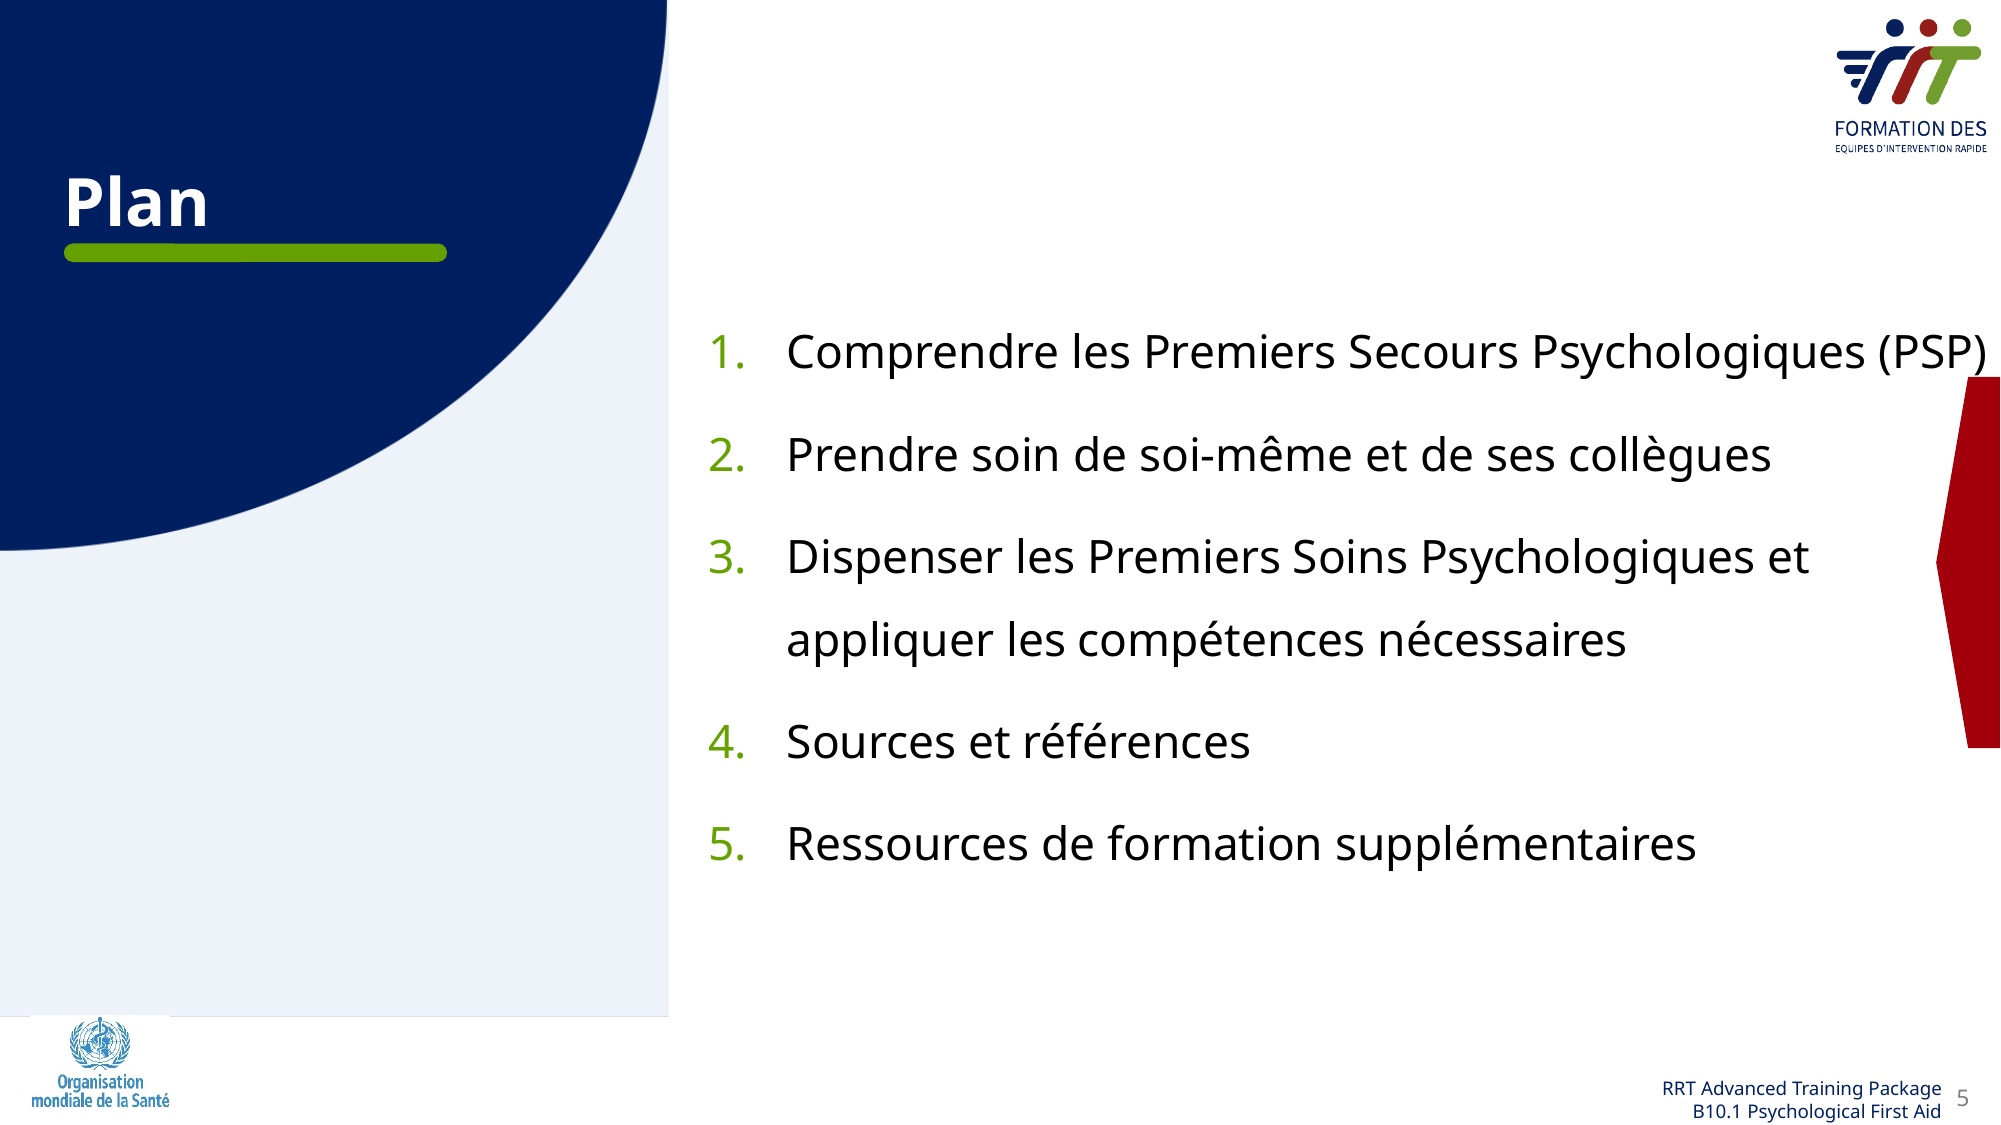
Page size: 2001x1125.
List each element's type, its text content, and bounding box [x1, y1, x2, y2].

picture [0, 0, 669, 1108]
title Plan [63, 102, 600, 242]
list Comprendre les Premiers Secours Psychologiques (PSP) Prendre soin de soi-même et de ses collègues Dispenser les Premiers Soins Psychologiques et appliquer les compétences nécessaires Sources et références Ressources de formation supplémentaires [700, 287, 2000, 943]
picture [1835, 18, 1987, 154]
